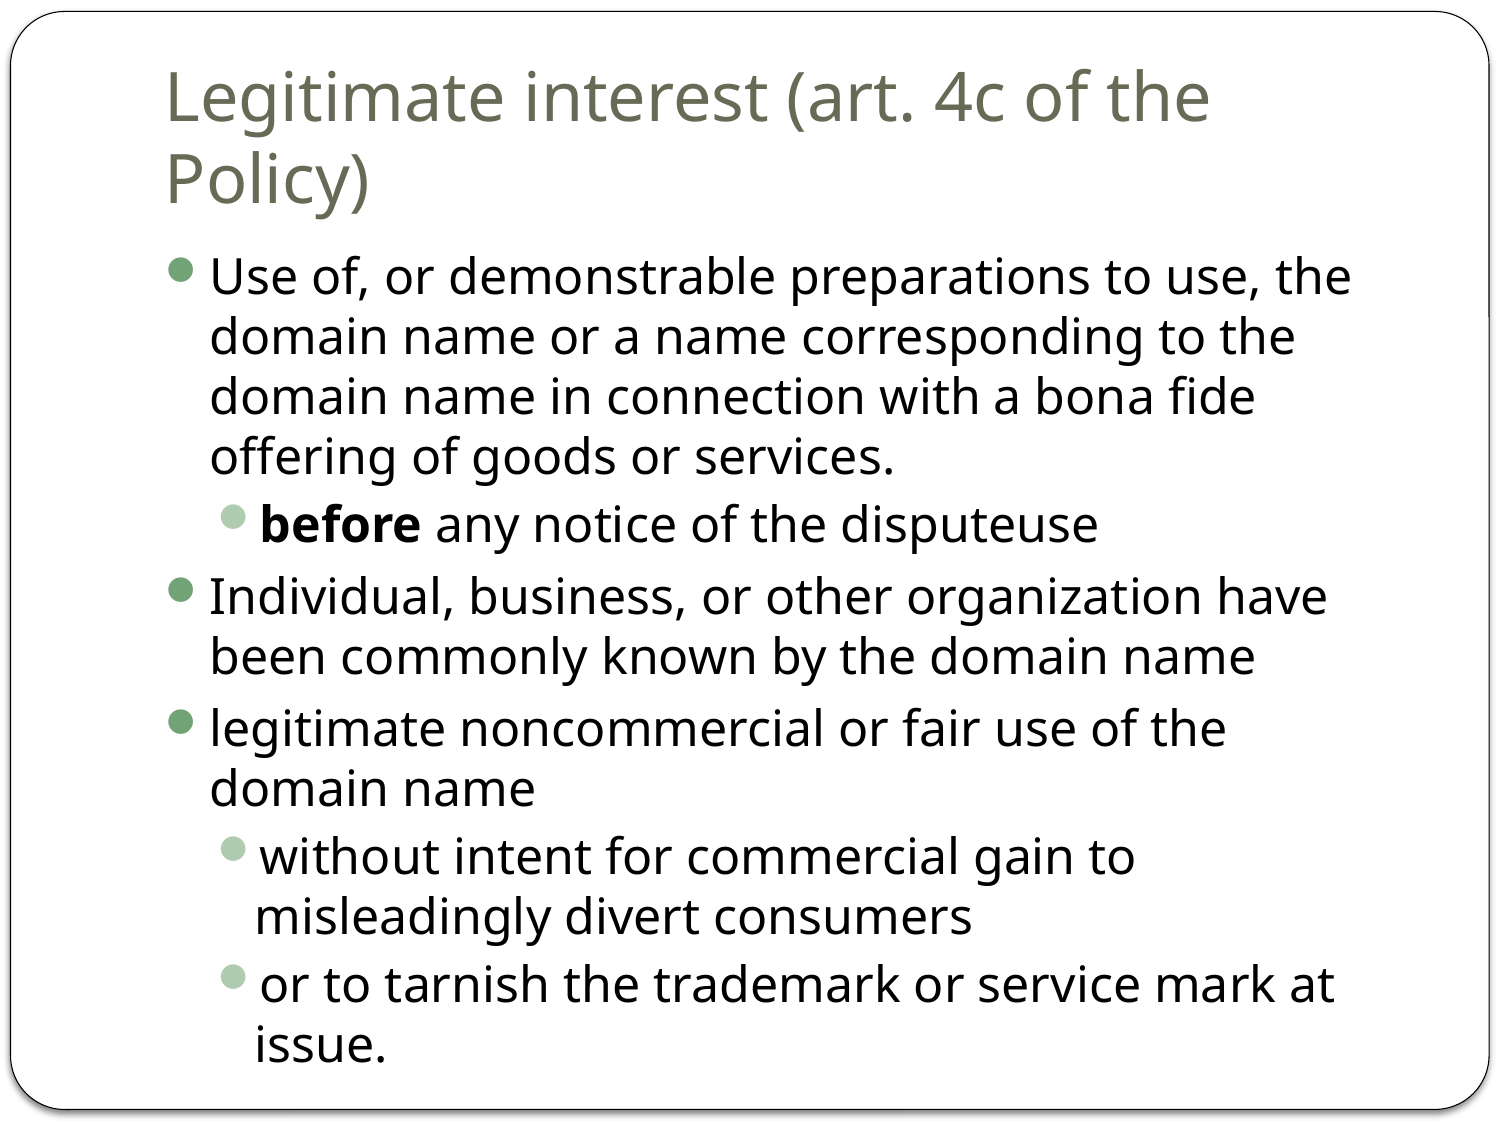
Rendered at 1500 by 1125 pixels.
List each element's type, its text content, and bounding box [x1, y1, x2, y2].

list Use of, or demonstrable preparations to use, the domain name or a name corresponding to the domain name in connection with a bona fide offering of goods or services. before any notice of the disputeuse Individual, business, or other organization have been commonly known by the domain name legitimate noncommercial or fair use of the domain name without intent for commercial gain to misleadingly divert consumers or to tarnish the trademark or service mark at issue. [150, 237, 1425, 1020]
title Legitimate interest (art. 4c of the Policy) [150, 45, 1425, 233]
